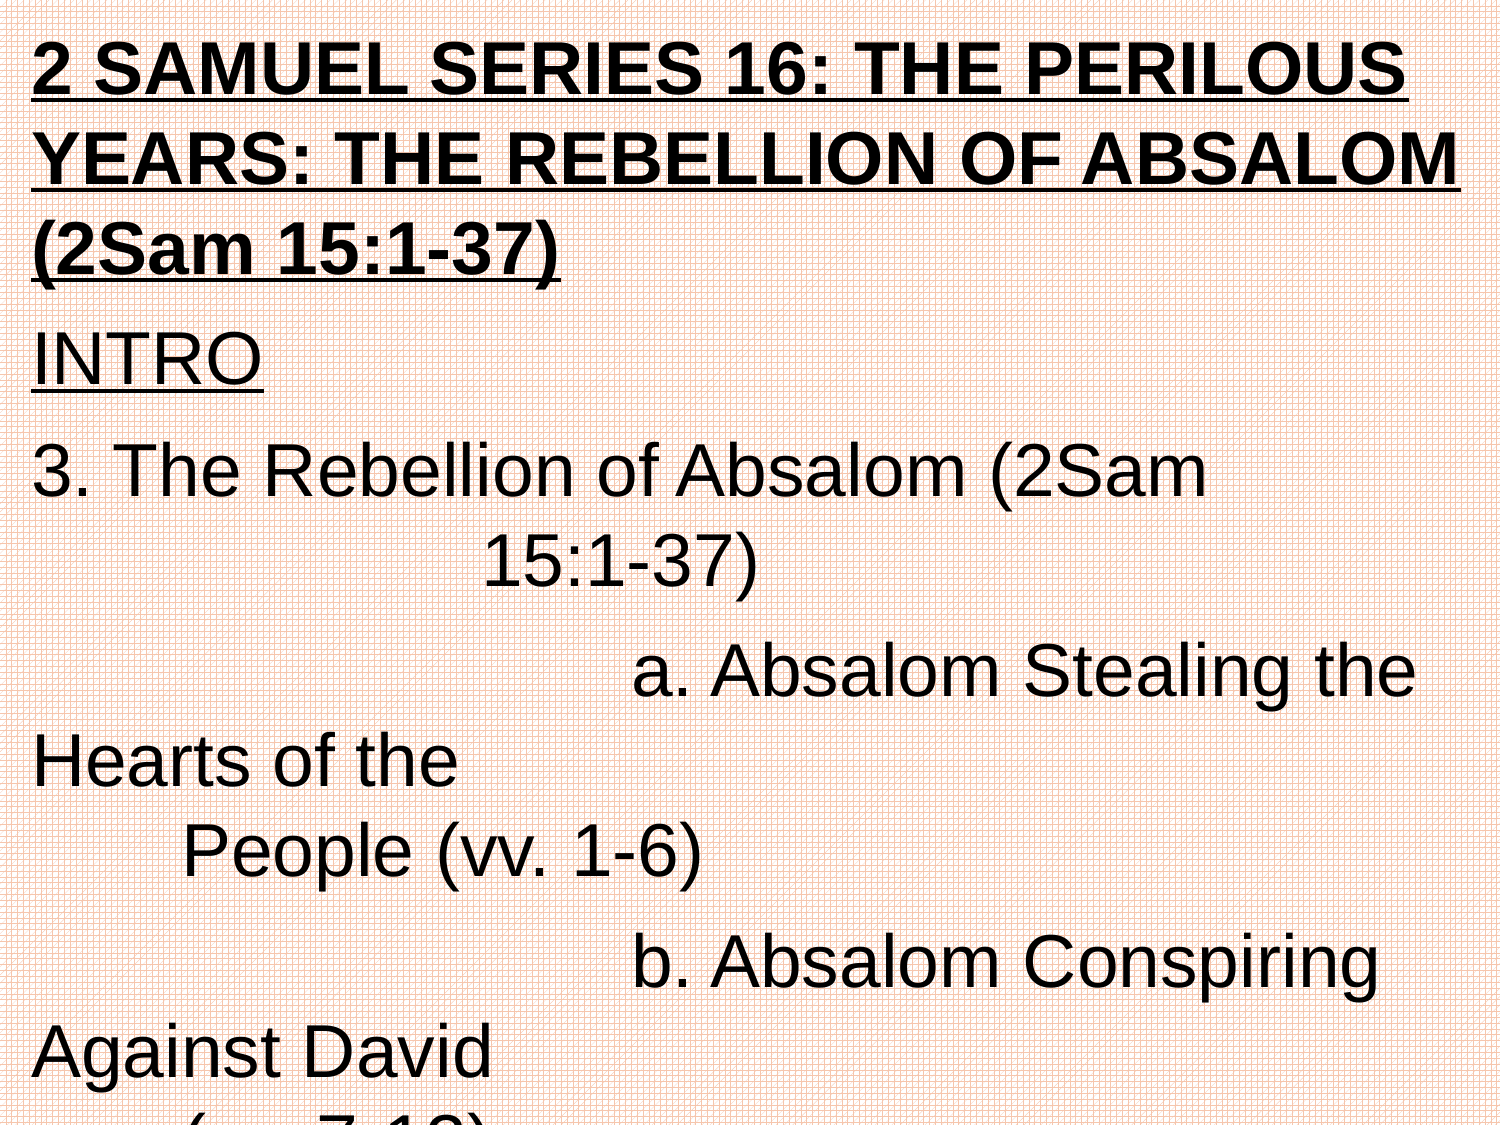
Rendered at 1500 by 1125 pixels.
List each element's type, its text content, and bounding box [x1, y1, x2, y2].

subtitle 2 SAMUEL SERIES 16: THE PERILOUS YEARS: THE REBELLION OF ABSALOM (2Sam 15:1-37) INTRO 3. The Rebellion of Absalom (2Sam 15:1-37) a. Absalom Stealing the Hearts of the People (vv. 1-6) b. Absalom Conspiring Against David (vv. 7-12) [16, 11, 1486, 1104]
